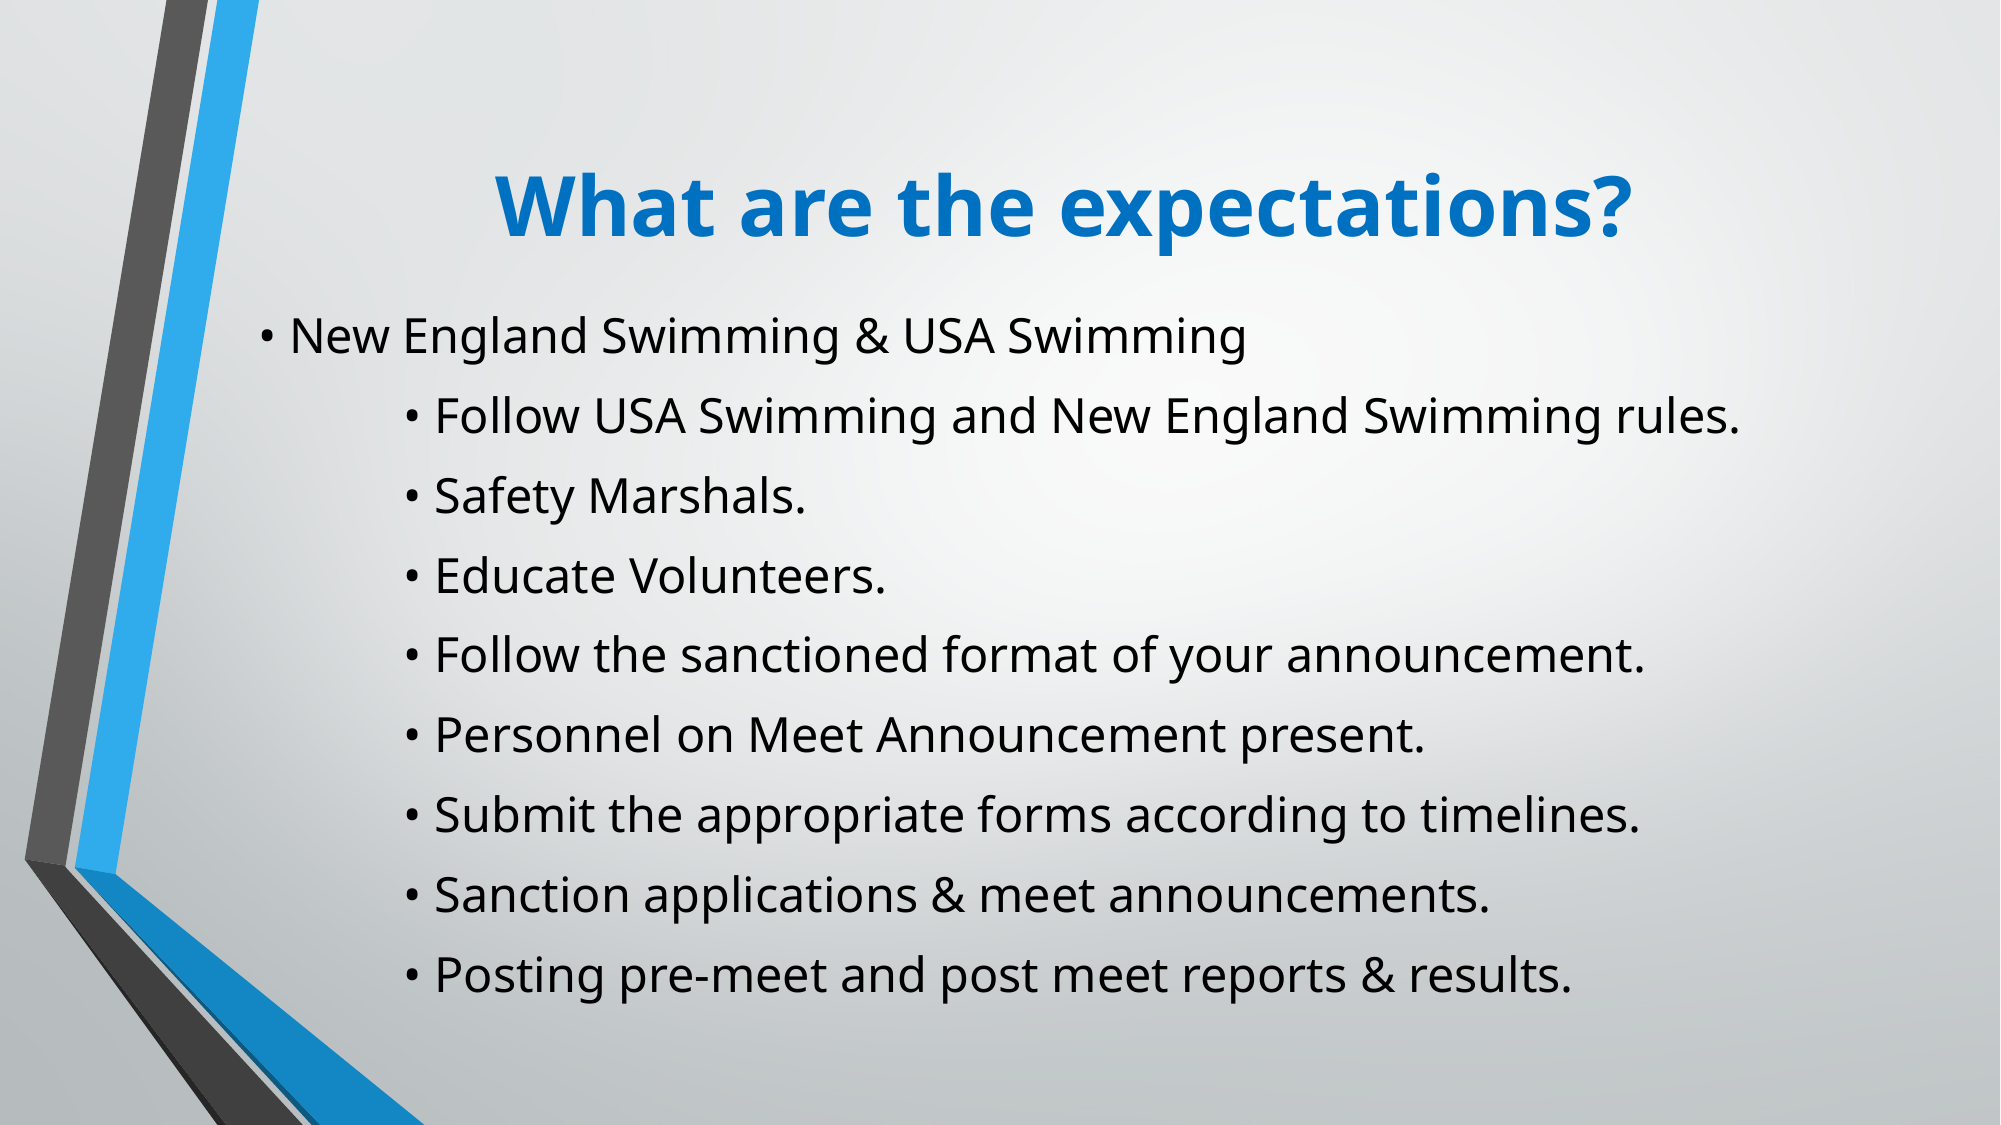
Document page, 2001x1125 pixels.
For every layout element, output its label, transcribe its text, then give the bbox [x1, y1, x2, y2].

list • New England Swimming & USA Swimming • Follow USA Swimming and New England Swimming rules. • Safety Marshals. • Educate Volunteers. • Follow the sanctioned format of your announcement. • Personnel on Meet Announcement present. • Submit the appropriate forms according to timelines. • Sanction applications & meet announcements. • Posting pre-meet and post meet reports & results. [243, 294, 1887, 1013]
title What are the expectations? [243, 112, 1887, 294]
